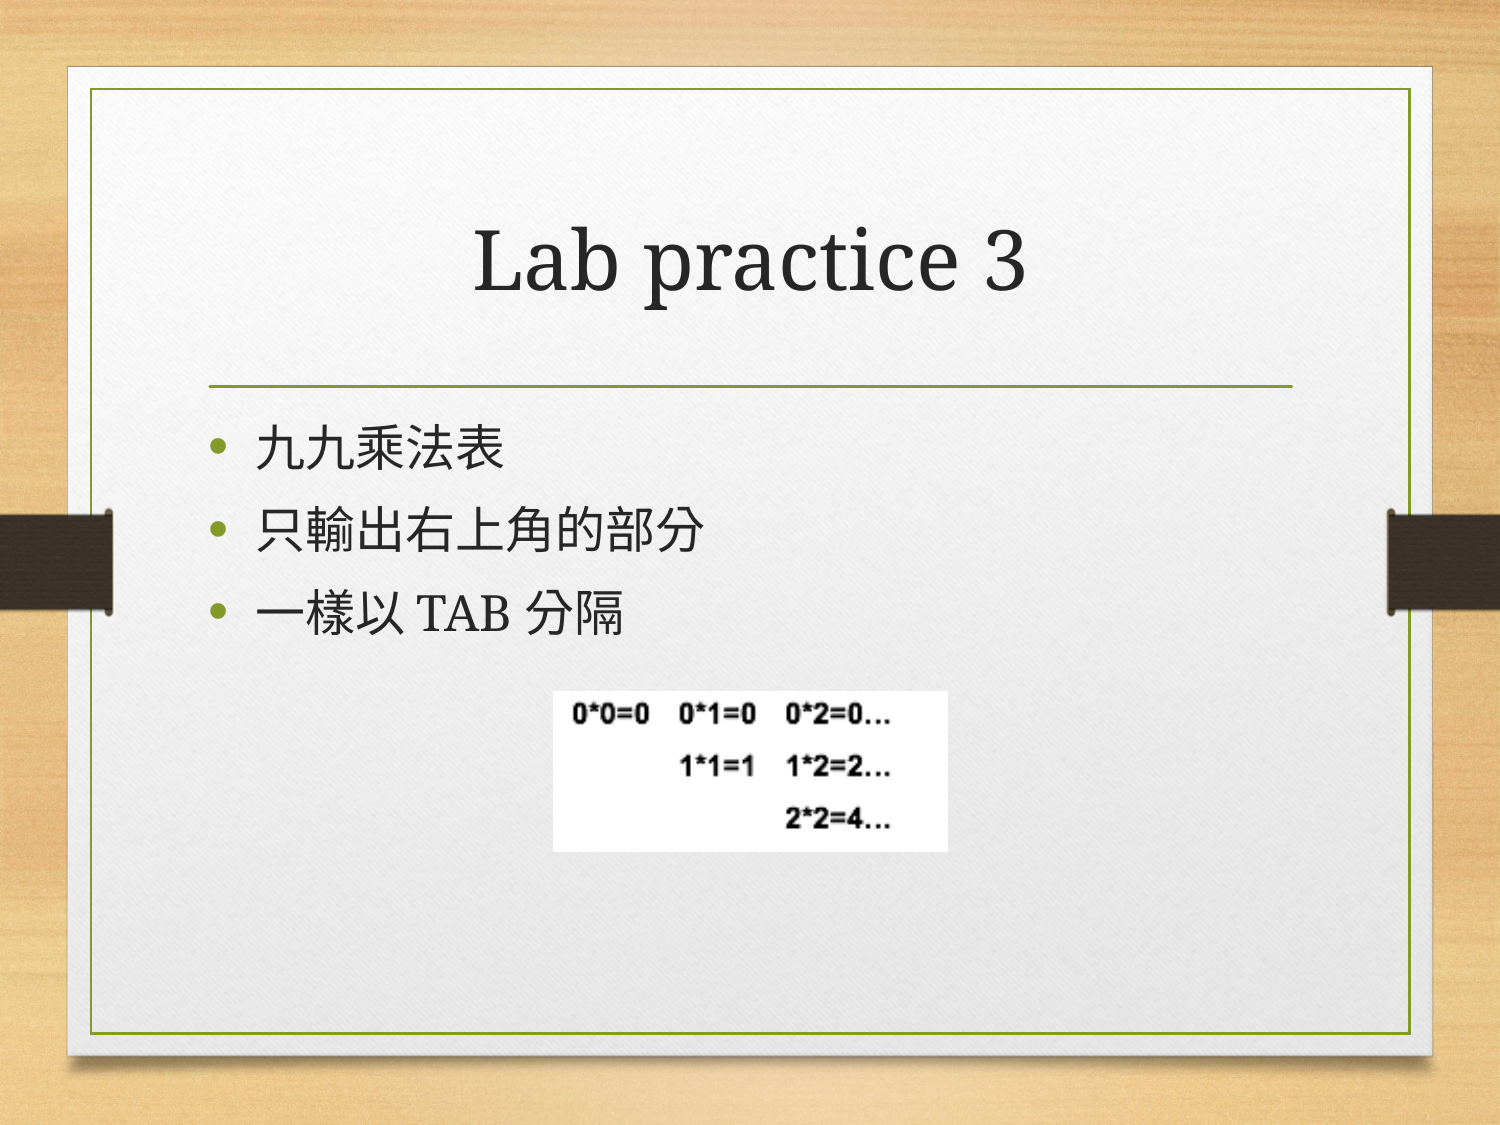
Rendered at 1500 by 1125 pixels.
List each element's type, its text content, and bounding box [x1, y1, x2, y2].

title Lab practice 3 [193, 150, 1309, 365]
picture [0, 0, 1500, 1125]
list 九九乘法表 只輸出右上角的部分 一樣以TAB分隔 [193, 408, 1309, 974]
